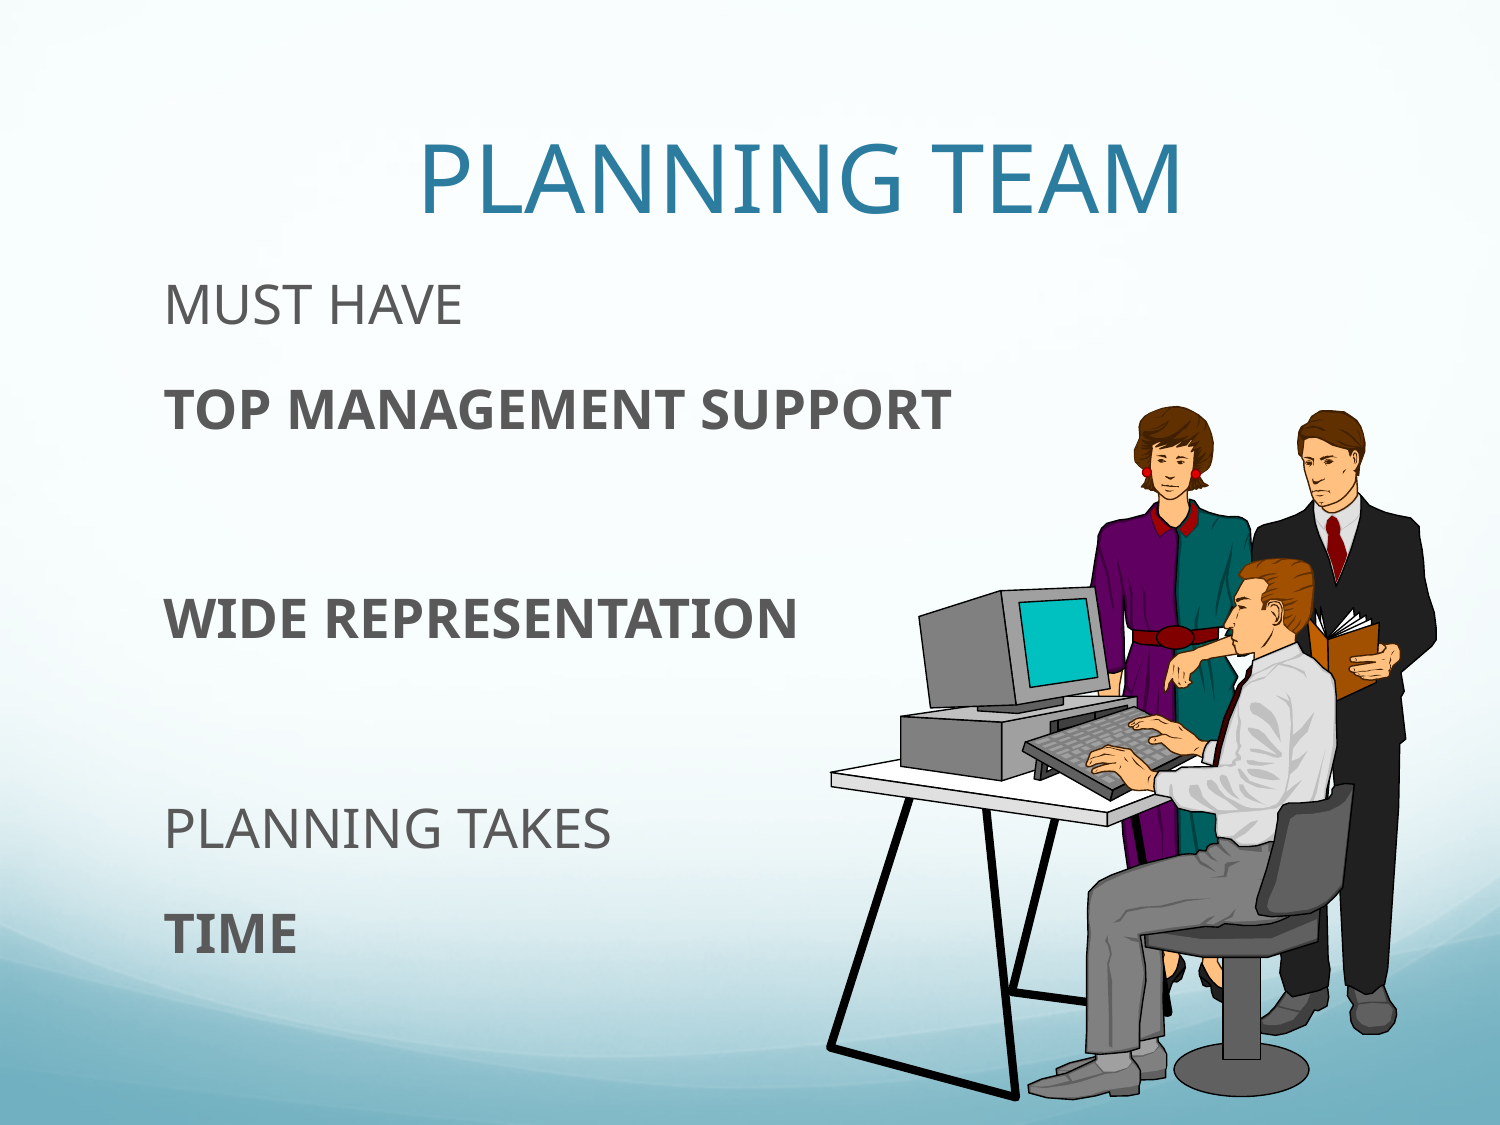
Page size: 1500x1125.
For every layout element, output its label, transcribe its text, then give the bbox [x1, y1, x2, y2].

title PLANNING TEAM [162, 99, 1441, 252]
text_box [821, 404, 1438, 1107]
list MUST HAVE TOP MANAGEMENT SUPPORT WIDE REPRESENTATION PLANNING TAKES TIME [90, 262, 1410, 975]
